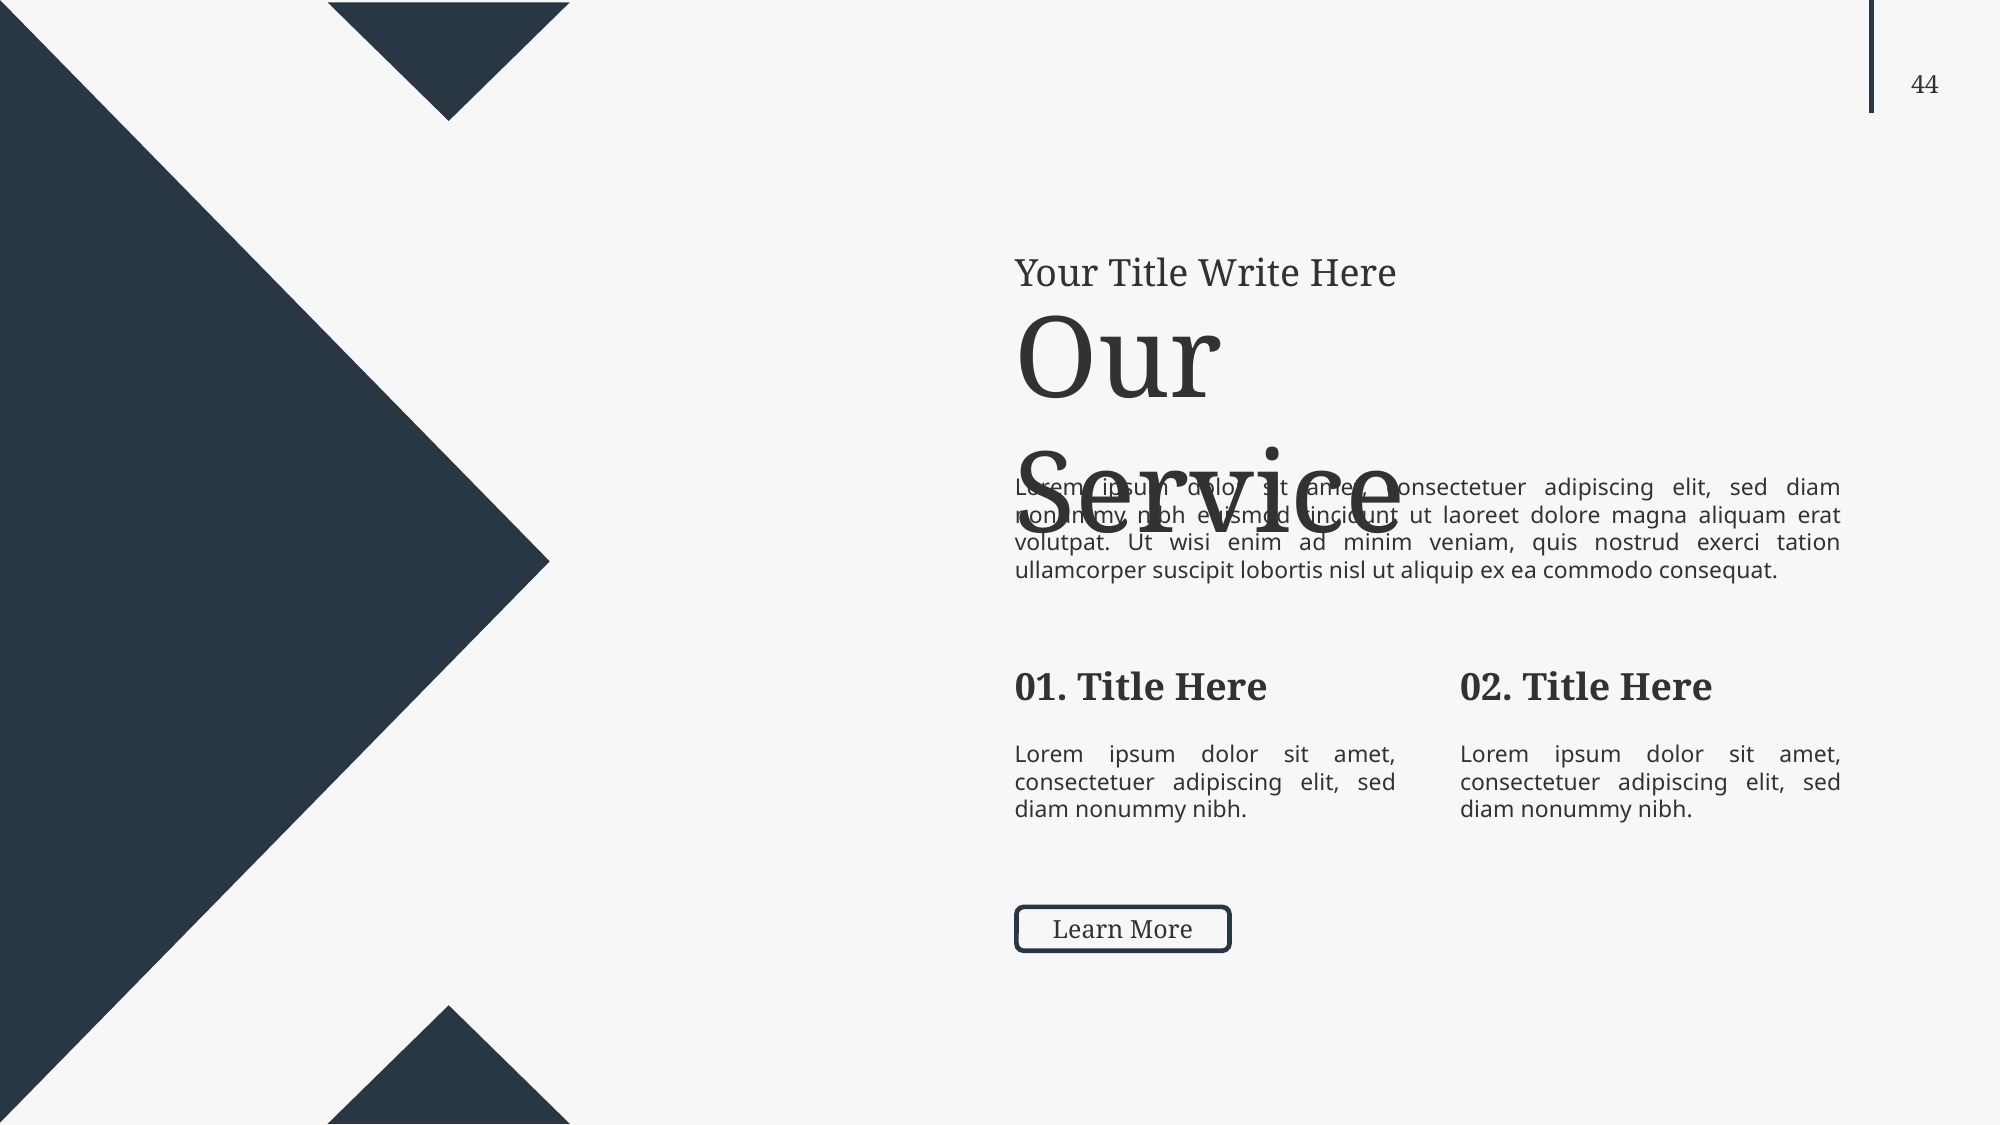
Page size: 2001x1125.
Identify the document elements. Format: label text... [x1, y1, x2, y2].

picture [0, 0, 898, 1125]
text_box Lorem ipsum dolor sit amet, consectetuer adipiscing elit, sed diam nonummy nibh euismod tincidunt ut laoreet dolore magna aliquam erat volutpat. Ut wisi enim ad minim veniam, quis nostrud exerci tation ullamcorper suscipit lobortis nisl ut aliquip ex ea commodo consequat. [999, 465, 1857, 618]
text_box 02. Title Here [1445, 655, 1735, 716]
text_box Our Service [999, 277, 1646, 465]
text_box 01. Title Here [999, 655, 1290, 716]
text_box Lorem ipsum dolor sit amet, consectetuer adipiscing elit, sed diam nonummy nibh. [999, 732, 1412, 830]
text_box Your Title Write Here [999, 241, 1538, 302]
text_box Lorem ipsum dolor sit amet, consectetuer adipiscing elit, sed diam nonummy nibh. [1445, 732, 1857, 830]
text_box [1016, 906, 1230, 952]
